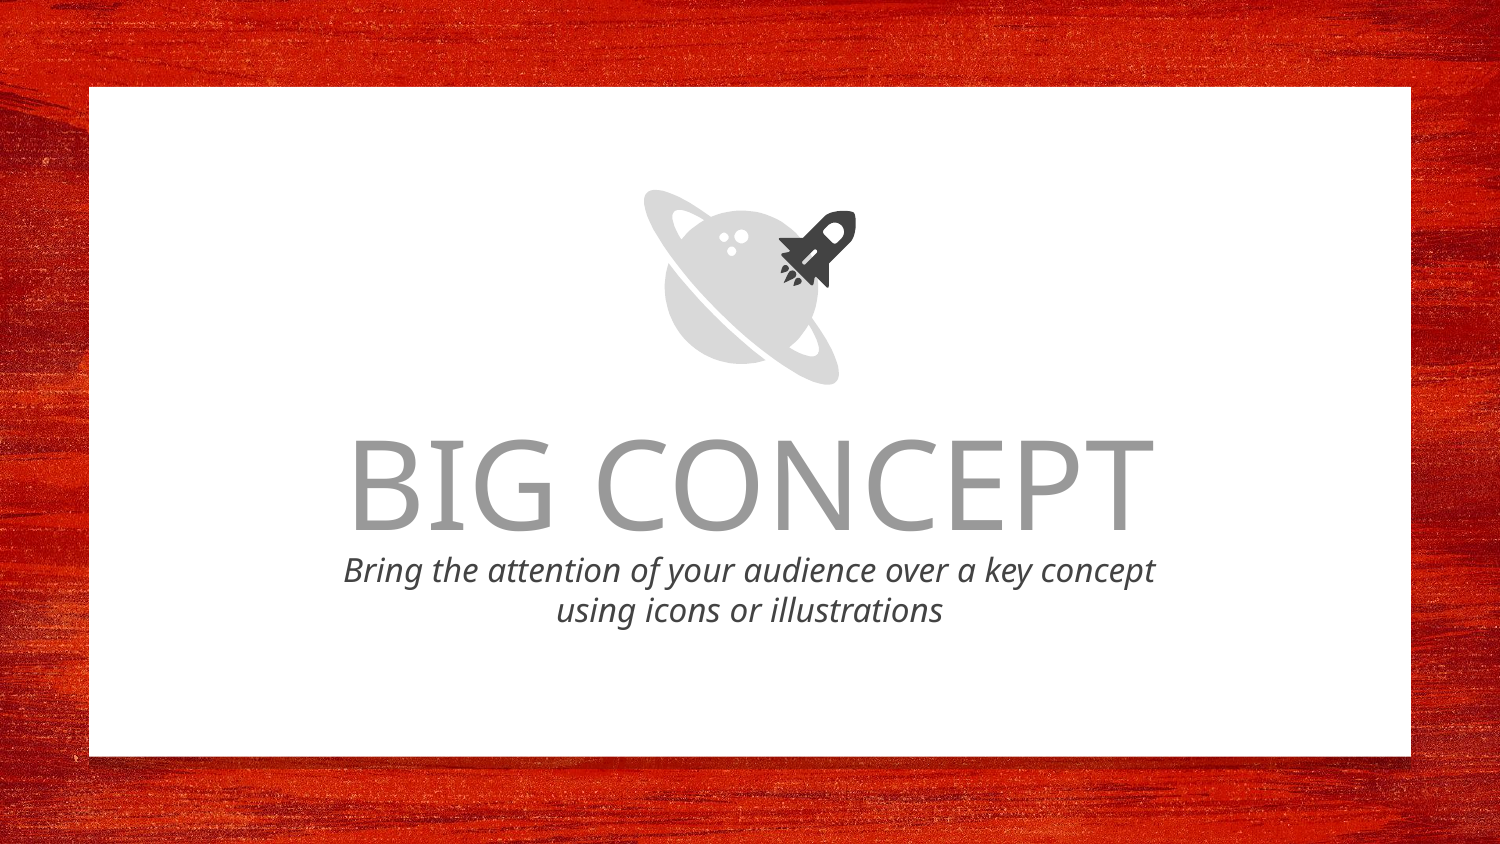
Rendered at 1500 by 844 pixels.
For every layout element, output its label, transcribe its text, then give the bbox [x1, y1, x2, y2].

picture [0, 0, 1500, 844]
subtitle Bring the attention of your audience over a key concept using icons or illustrations [291, 534, 1209, 664]
title BIG CONCEPT [291, 384, 1209, 534]
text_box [643, 189, 840, 385]
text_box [778, 210, 856, 288]
